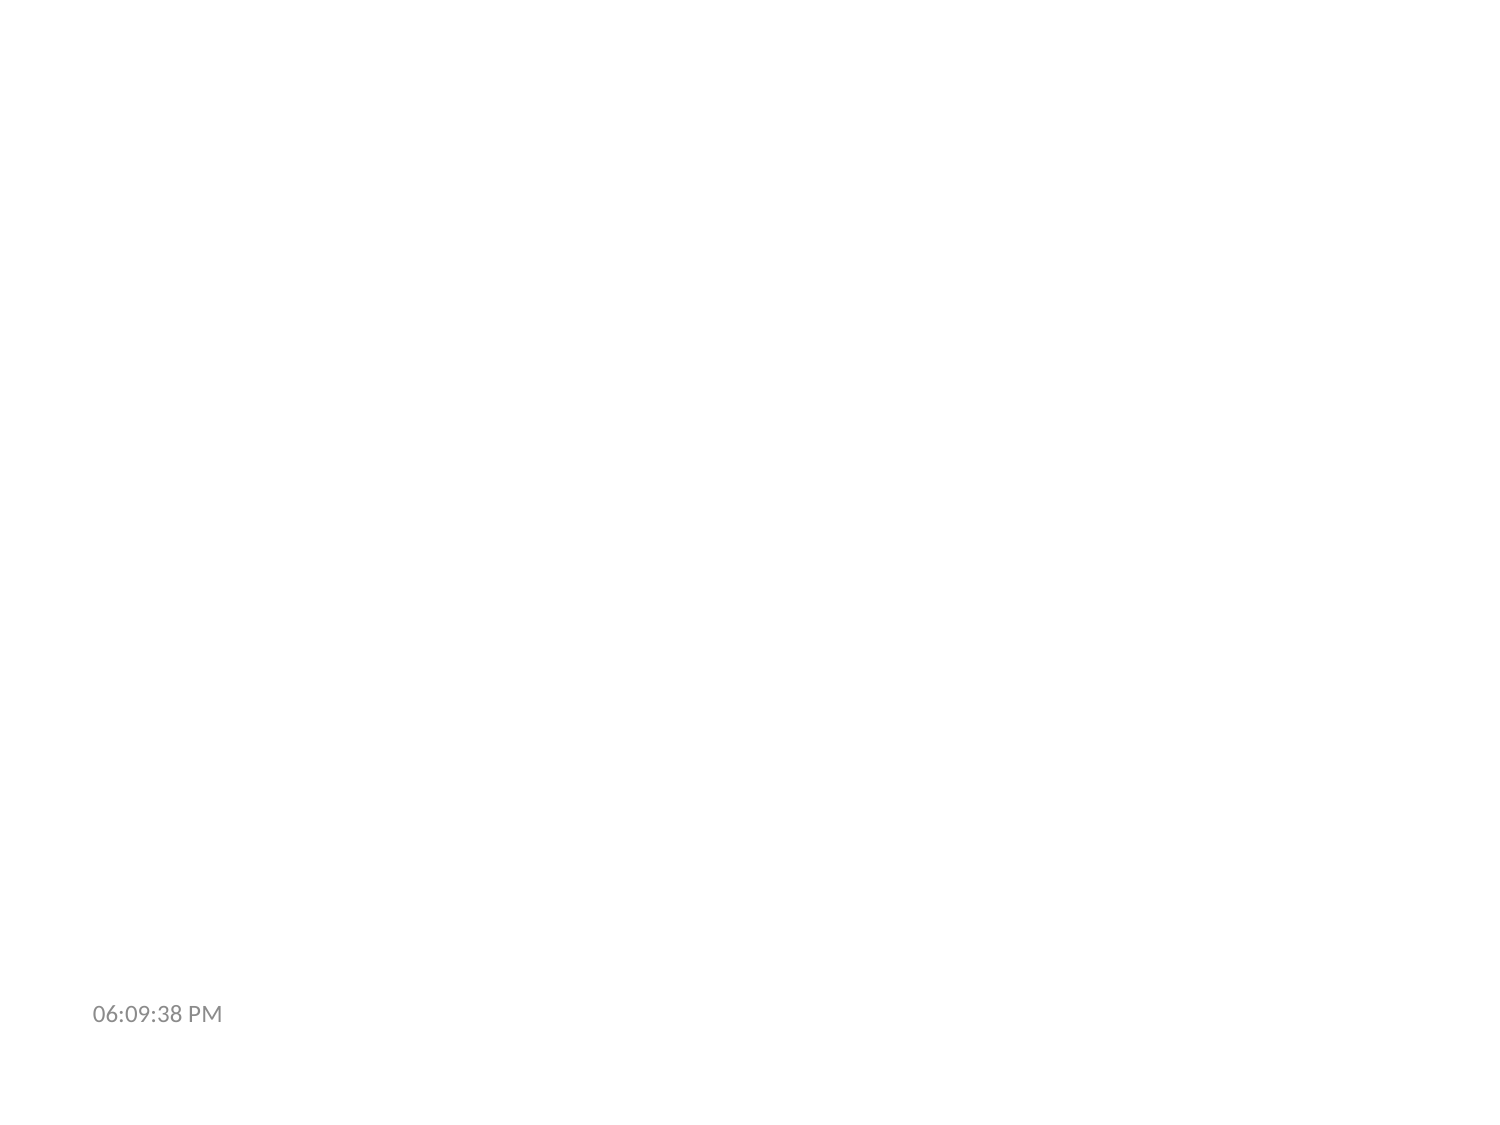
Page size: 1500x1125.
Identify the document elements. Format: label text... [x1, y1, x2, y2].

text_box 3:35:09 PM [77, 982, 428, 1043]
